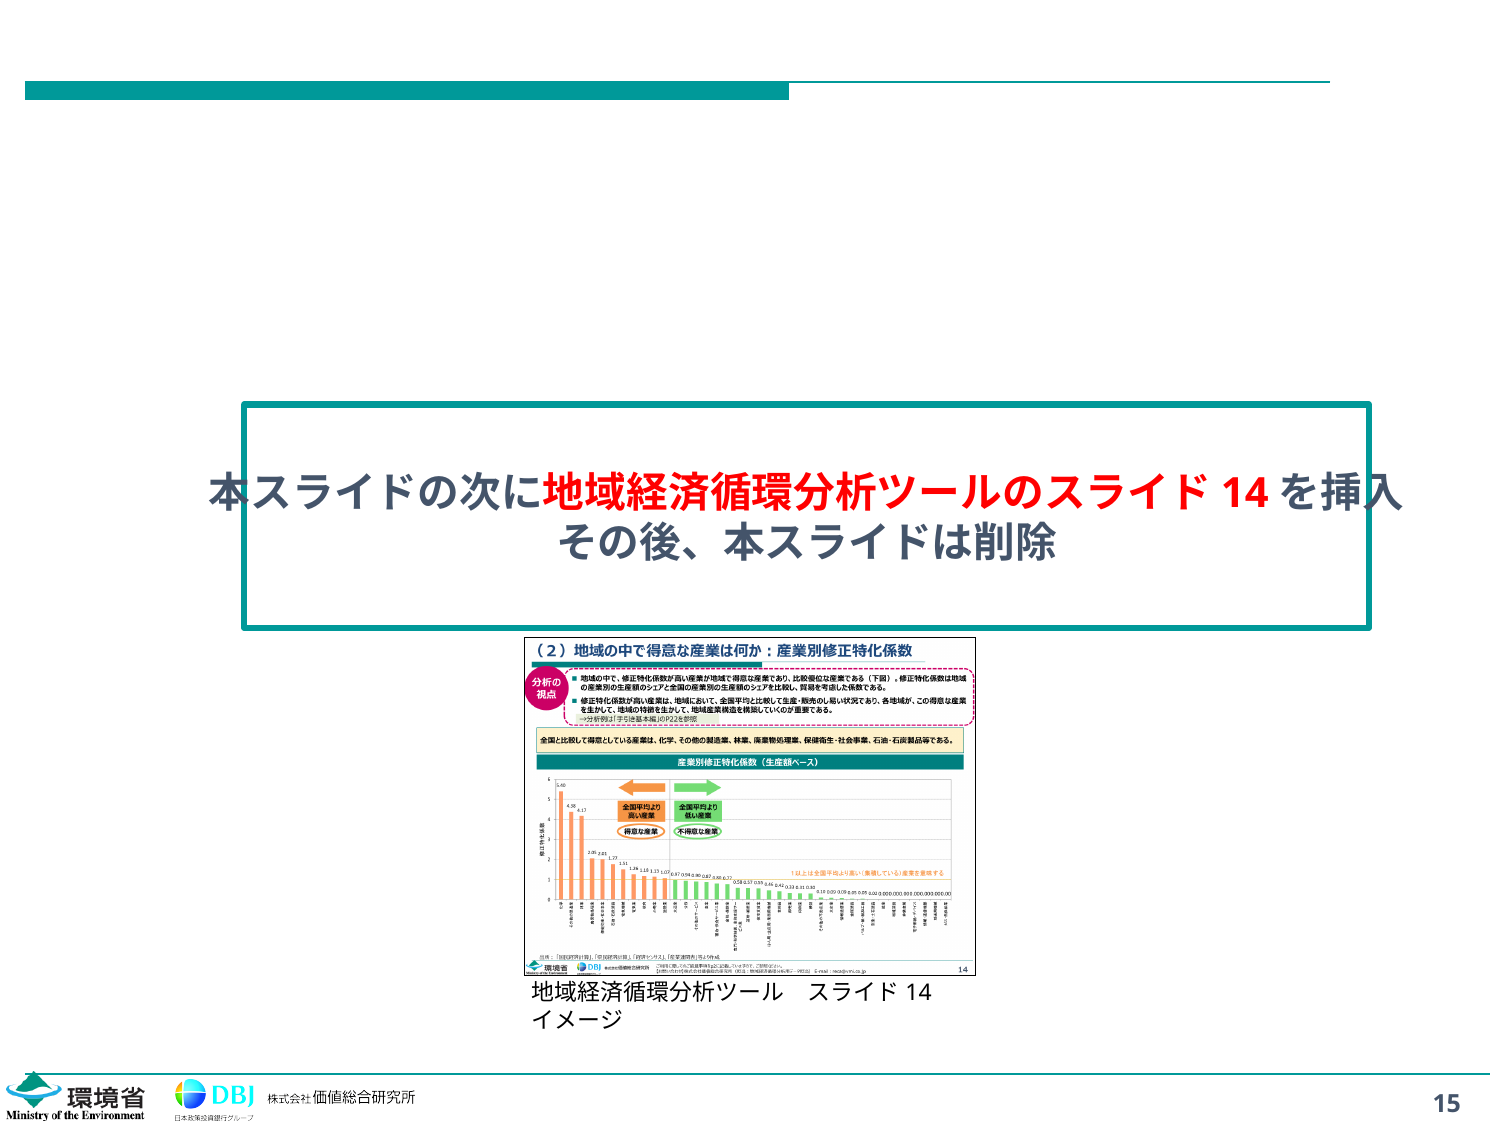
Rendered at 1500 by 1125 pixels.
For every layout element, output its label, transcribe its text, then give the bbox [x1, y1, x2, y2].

picture [171, 1075, 419, 1125]
text_box 地域経済循環分析ツール スライド14 イメージ [517, 970, 983, 1041]
picture [2, 1071, 148, 1125]
picture [524, 637, 976, 977]
text_box 本スライドの次に地域経済循環分析ツールのスライド14を挿入 その後、本スライドは削除 [244, 404, 1369, 628]
slide_number 15 [1393, 1079, 1500, 1122]
